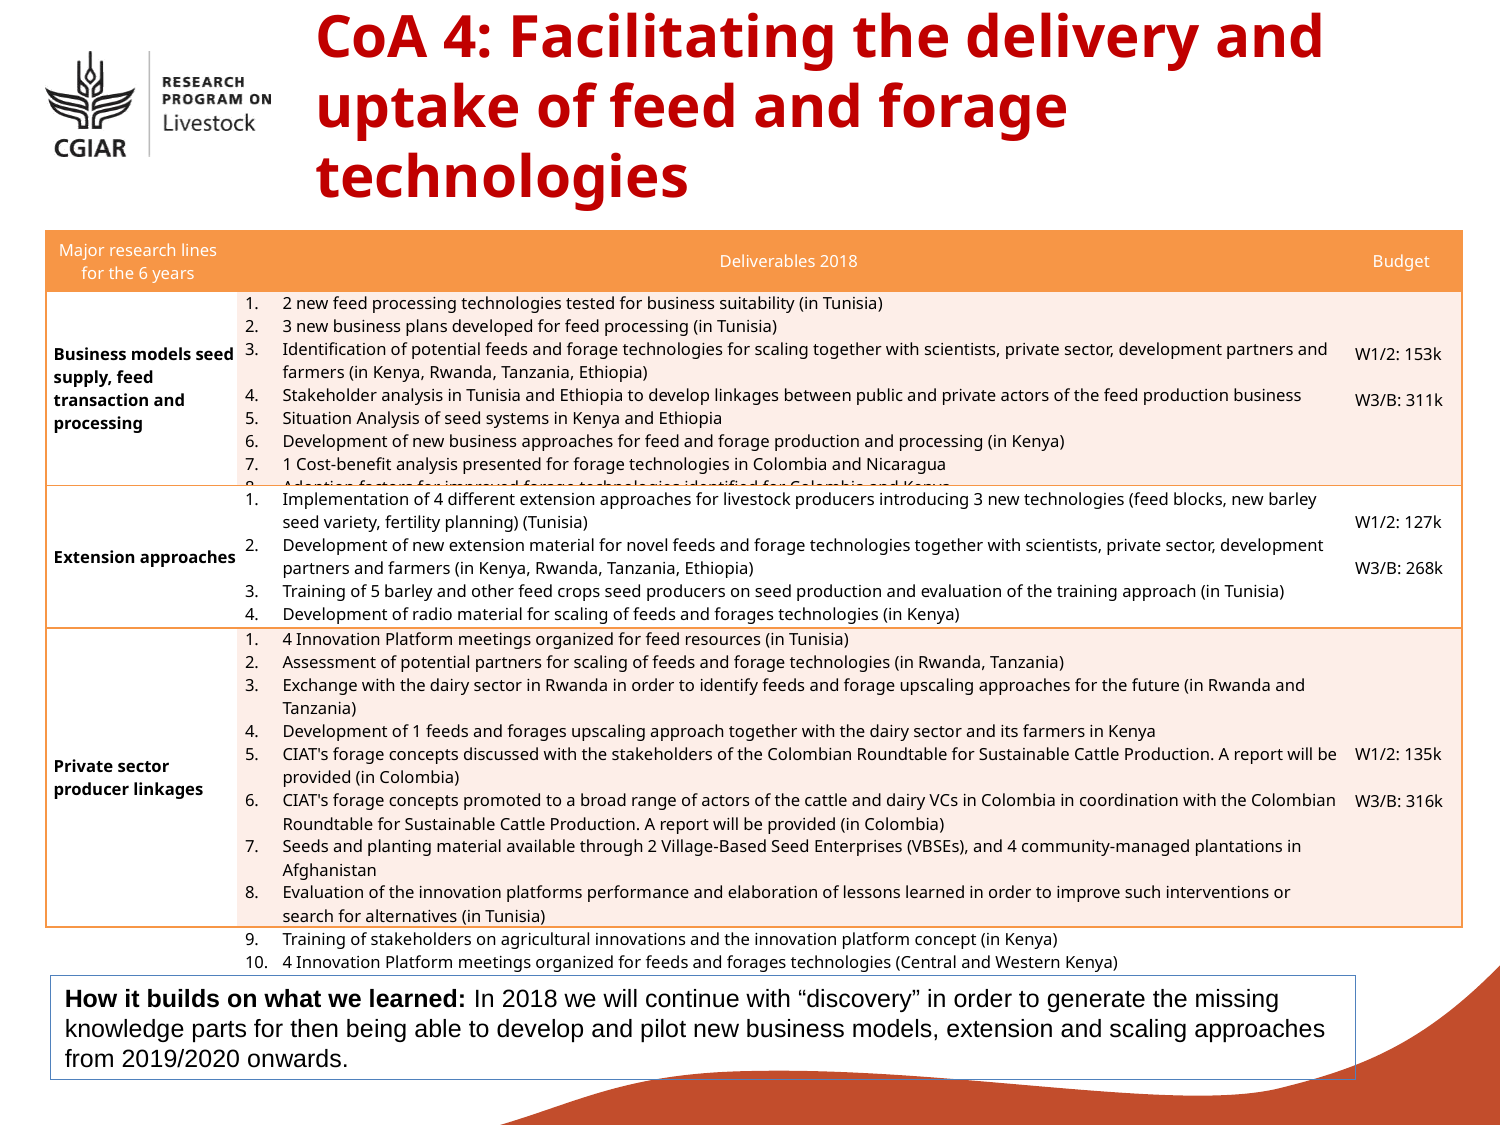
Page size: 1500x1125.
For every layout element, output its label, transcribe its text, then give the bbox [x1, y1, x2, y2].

table_cell Implementation of 4 different extension approaches for livestock producers introducing 3 new technologies (feed blocks, new barley seed variety, fertility planning) (Tunisia) Development of new extension material for novel feeds and forage technologies together with scientists, private sector, development partners and farmers (in Kenya, Rwanda, Tanzania, Ethiopia) Training of 5 barley and other feed crops seed producers on seed production and evaluation of the training approach (in Tunisia) Development of radio material for scaling of feeds and forages technologies (in Kenya) [237, 486, 1348, 627]
table_cell W1/2: 127k W3/B: 268k [1348, 486, 1461, 627]
table_cell 4 Innovation Platform meetings organized for feed resources (in Tunisia) Assessment of potential partners for scaling of feeds and forage technologies (in Rwanda, Tanzania) Exchange with the dairy sector in Rwanda in order to identify feeds and forage upscaling approaches for the future (in Rwanda and Tanzania) Development of 1 feeds and forages upscaling approach together with the dairy sector and its farmers in Kenya CIAT's forage concepts discussed with the stakeholders of the Colombian Roundtable for Sustainable Cattle Production. A report will be provided (in Colombia) CIAT's forage concepts promoted to a broad range of actors of the cattle and dairy VCs in Colombia in coordination with the Colombian Roundtable for Sustainable Cattle Production. A report will be provided (in Colombia) Seeds and planting material available through 2 Village-Based Seed Enterprises (VBSEs), and 4 community-managed plantations in Afghanistan Evaluation of the innovation platforms performance and elaboration of lessons learned in order to improve such interventions or search for alternatives (in Tunisia) Training of stakeholders on agricultural innovations and the innovation platform concept (in Kenya) 4 Innovation Platform meetings organized for feeds and forages technologies (Central and Western Kenya) [237, 629, 1348, 926]
table_cell W1/2: 153k W3/B: 311k [1348, 292, 1461, 485]
table_header Deliverables 2018 [237, 232, 1348, 291]
table_cell Private sector producer linkages [47, 629, 237, 926]
table_cell Extension approaches [47, 486, 237, 627]
table_cell W1/2: 135k W3/B: 316k [1348, 629, 1461, 926]
list CoA 4: Facilitating the delivery and uptake of feed and forage technologies [300, 33, 1463, 175]
text_box How it builds on what we learned: In 2018 we will continue with “discovery” in order to generate the missing knowledge parts for then being able to develop and pilot new business models, extension and scaling approaches from 2019/2020 onwards. [50, 975, 1356, 1080]
table_cell 2 new feed processing technologies tested for business suitability (in Tunisia) 3 new business plans developed for feed processing (in Tunisia) Identification of potential feeds and forage technologies for scaling together with scientists, private sector, development partners and farmers (in Kenya, Rwanda, Tanzania, Ethiopia) Stakeholder analysis in Tunisia and Ethiopia to develop linkages between public and private actors of the feed production business Situation Analysis of seed systems in Kenya and Ethiopia Development of new business approaches for feed and forage production and processing (in Kenya) 1 Cost-benefit analysis presented for forage technologies in Colombia and Nicaragua Adoption factors for improved forage technologies identified for Colombia and Kenya [237, 292, 1348, 485]
table_cell Business models seed supply, feed transaction and processing [47, 292, 237, 485]
picture [45, 51, 271, 157]
table_header Major research lines for the 6 years [47, 232, 237, 291]
table_header Budget [1348, 232, 1461, 291]
